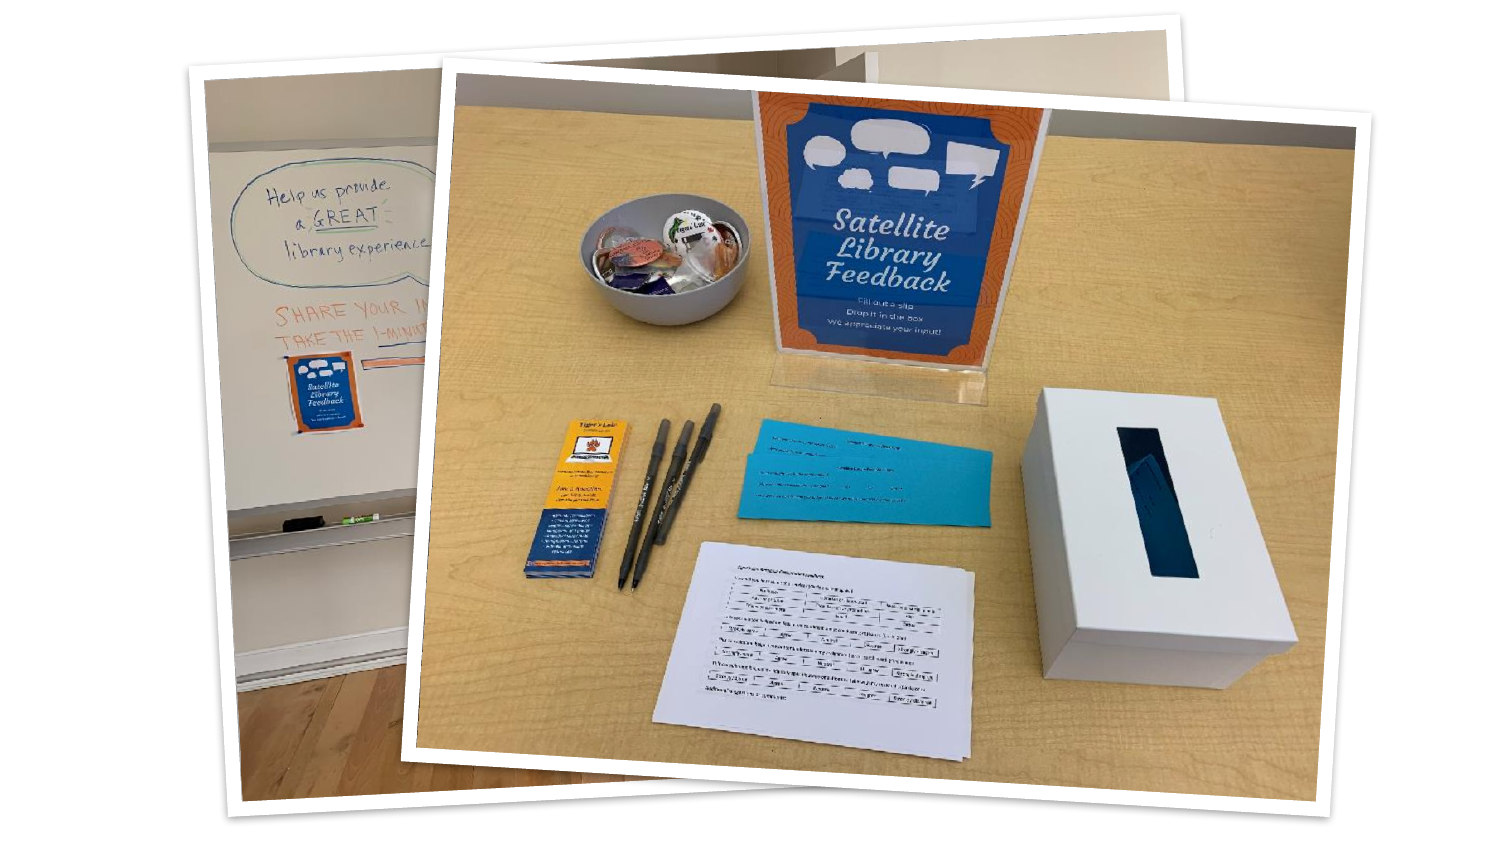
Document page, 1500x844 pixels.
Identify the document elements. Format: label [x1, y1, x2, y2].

picture [206, 30, 1356, 801]
